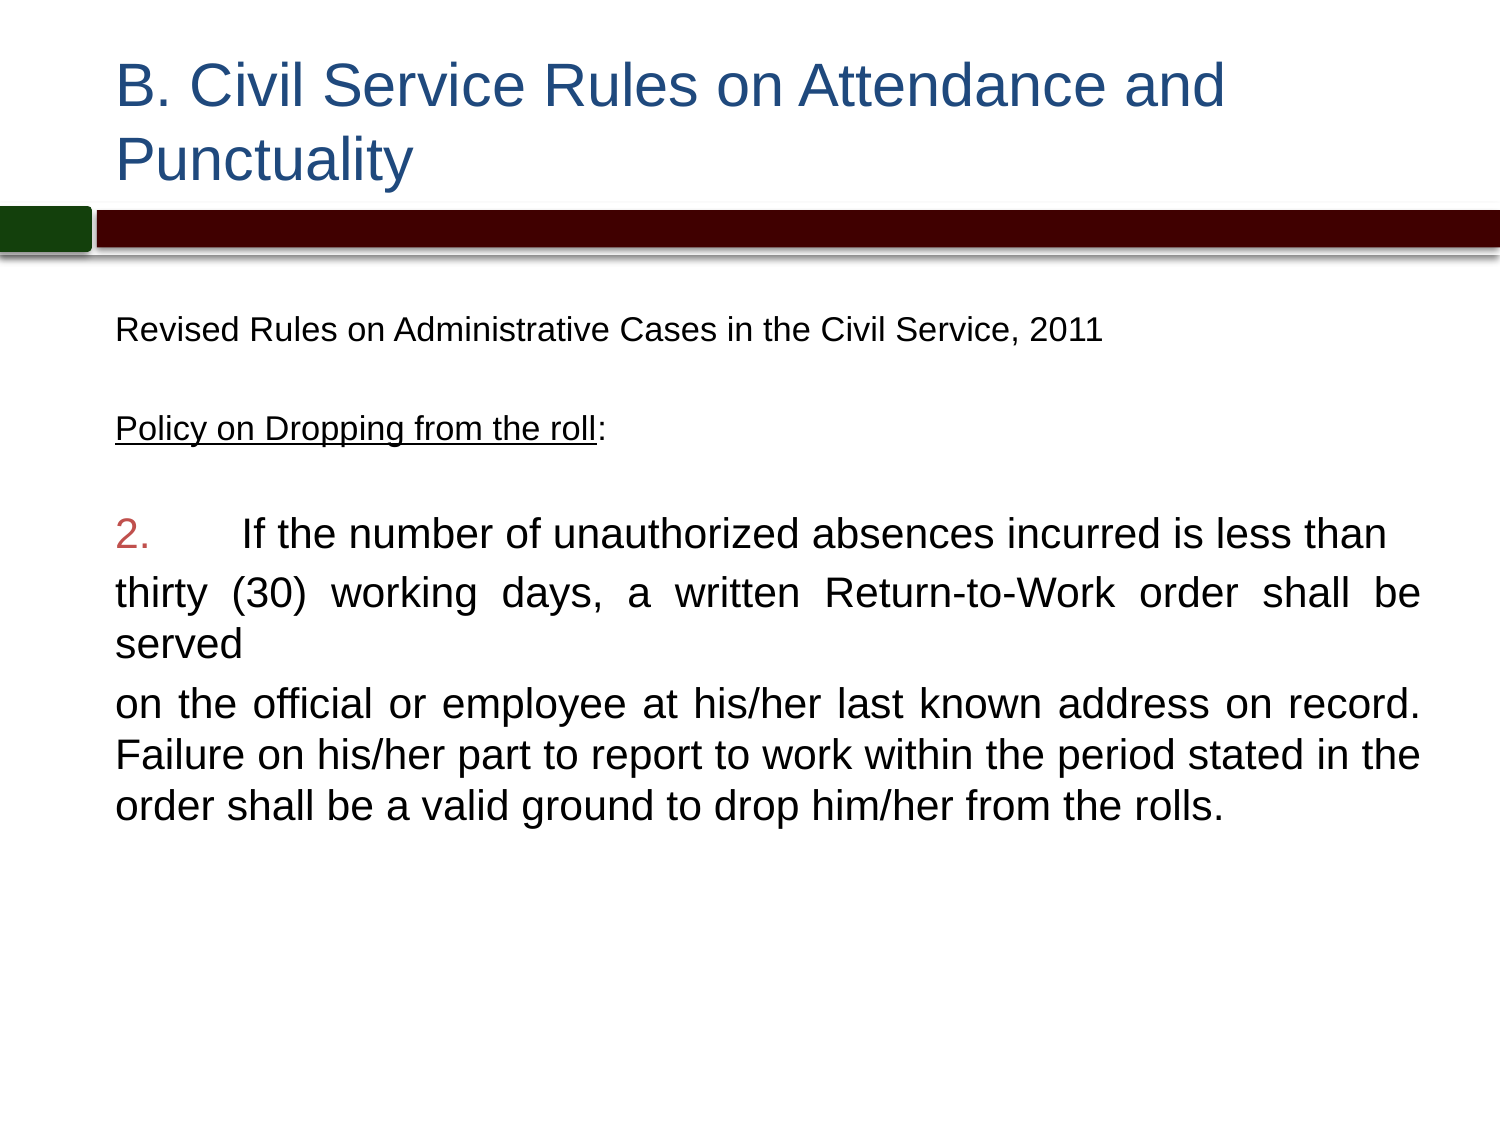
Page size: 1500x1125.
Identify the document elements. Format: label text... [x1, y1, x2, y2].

list Revised Rules on Administrative Cases in the Civil Service, 2011 Policy on Dropping from the roll: If the number of unauthorized absences incurred is less than thirty (30) working days, a written Return-to-Work order shall be served on the official or employee at his/her last known address on record. Failure on his/her part to report to work within the period stated in the order shall be a valid ground to drop him/her from the rolls. [100, 299, 1438, 875]
title B. Civil Service Rules on Attendance and Punctuality [100, 37, 1438, 200]
